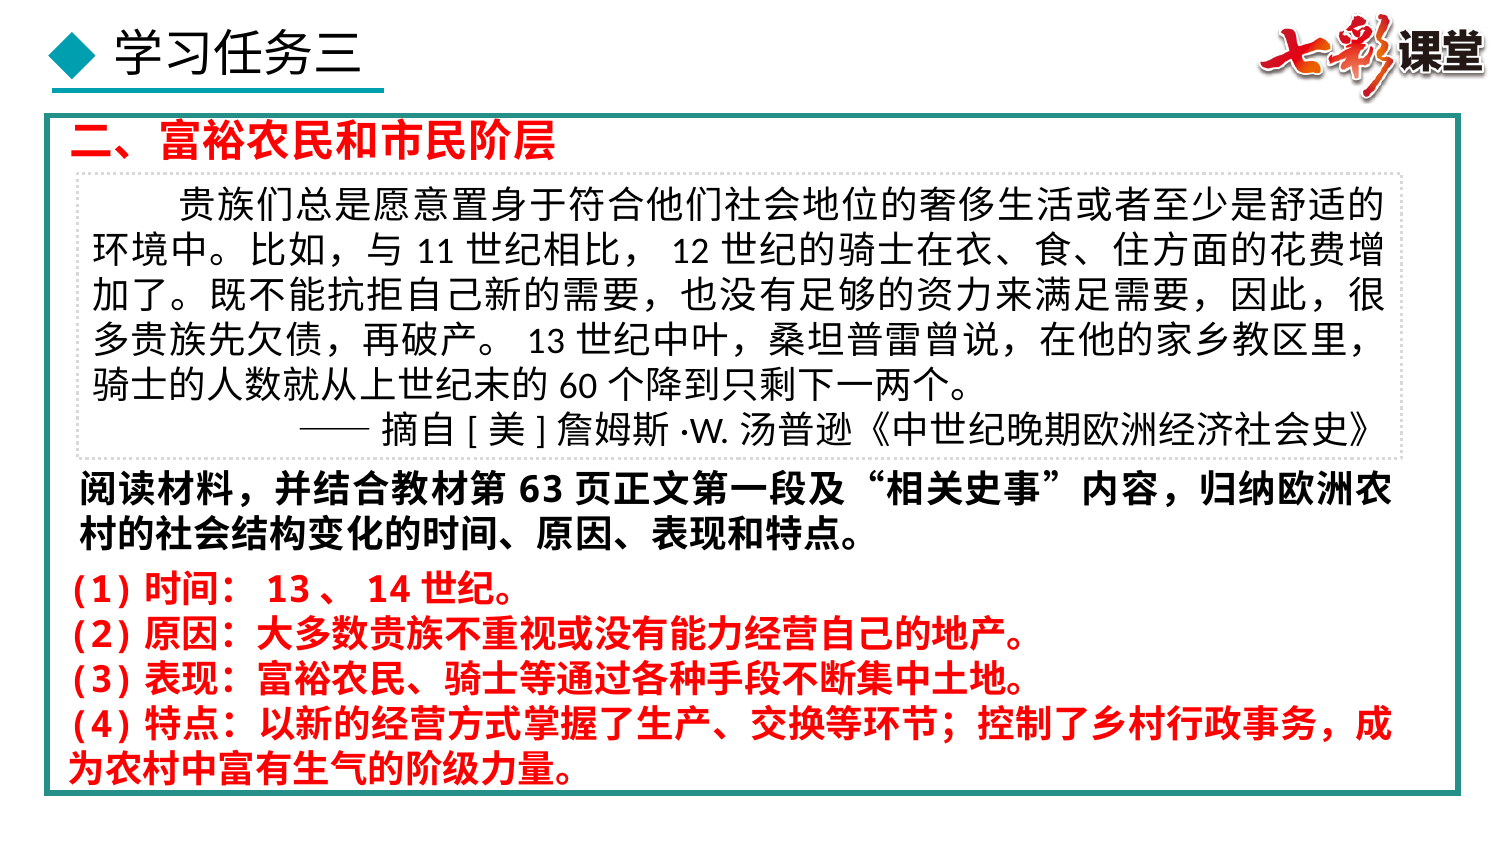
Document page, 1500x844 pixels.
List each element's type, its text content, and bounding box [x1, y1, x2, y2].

text_box [805, 138, 1480, 649]
text_box 贵族们总是愿意置身于符合他们社会地位的奢侈生活或者至少是舒适的环境中。比如，与11世纪相比，12世纪的骑士在衣、食、住方面的花费增加了。既不能抗拒自己新的需要，也没有足够的资力来满足需要，因此，很多贵族先欠债，再破产。13世纪中叶，桑坦普雷曾说，在他的家乡教区里，骑士的人数就从上世纪末的60个降到只剩下一两个。 ——摘自[美]詹姆斯·W.汤普逊《中世纪晚期欧洲经济社会史》 [77, 173, 1402, 459]
picture [1254, 8, 1491, 104]
text_box 阅读材料，并结合教材第63页正文第一段及“相关史事”内容，归纳欧洲农村的社会结构变化的时间、原因、表现和特点。 [64, 457, 1409, 535]
text_box [17, 138, 77, 649]
text_box (1)时间：13、14世纪。 (2)原因：大多数贵族不重视或没有能力经营自己的地产。 (3)表现：富裕农民、骑士等通过各种手段不断集中土地。 (4)特点：以新的经营方式掌握了生产、交换等环节；控制了乡村行政事务，成为农村中富有生气的阶级力量。 [53, 535, 1409, 798]
text_box 二、富裕农民和市民阶层 [54, 105, 805, 173]
